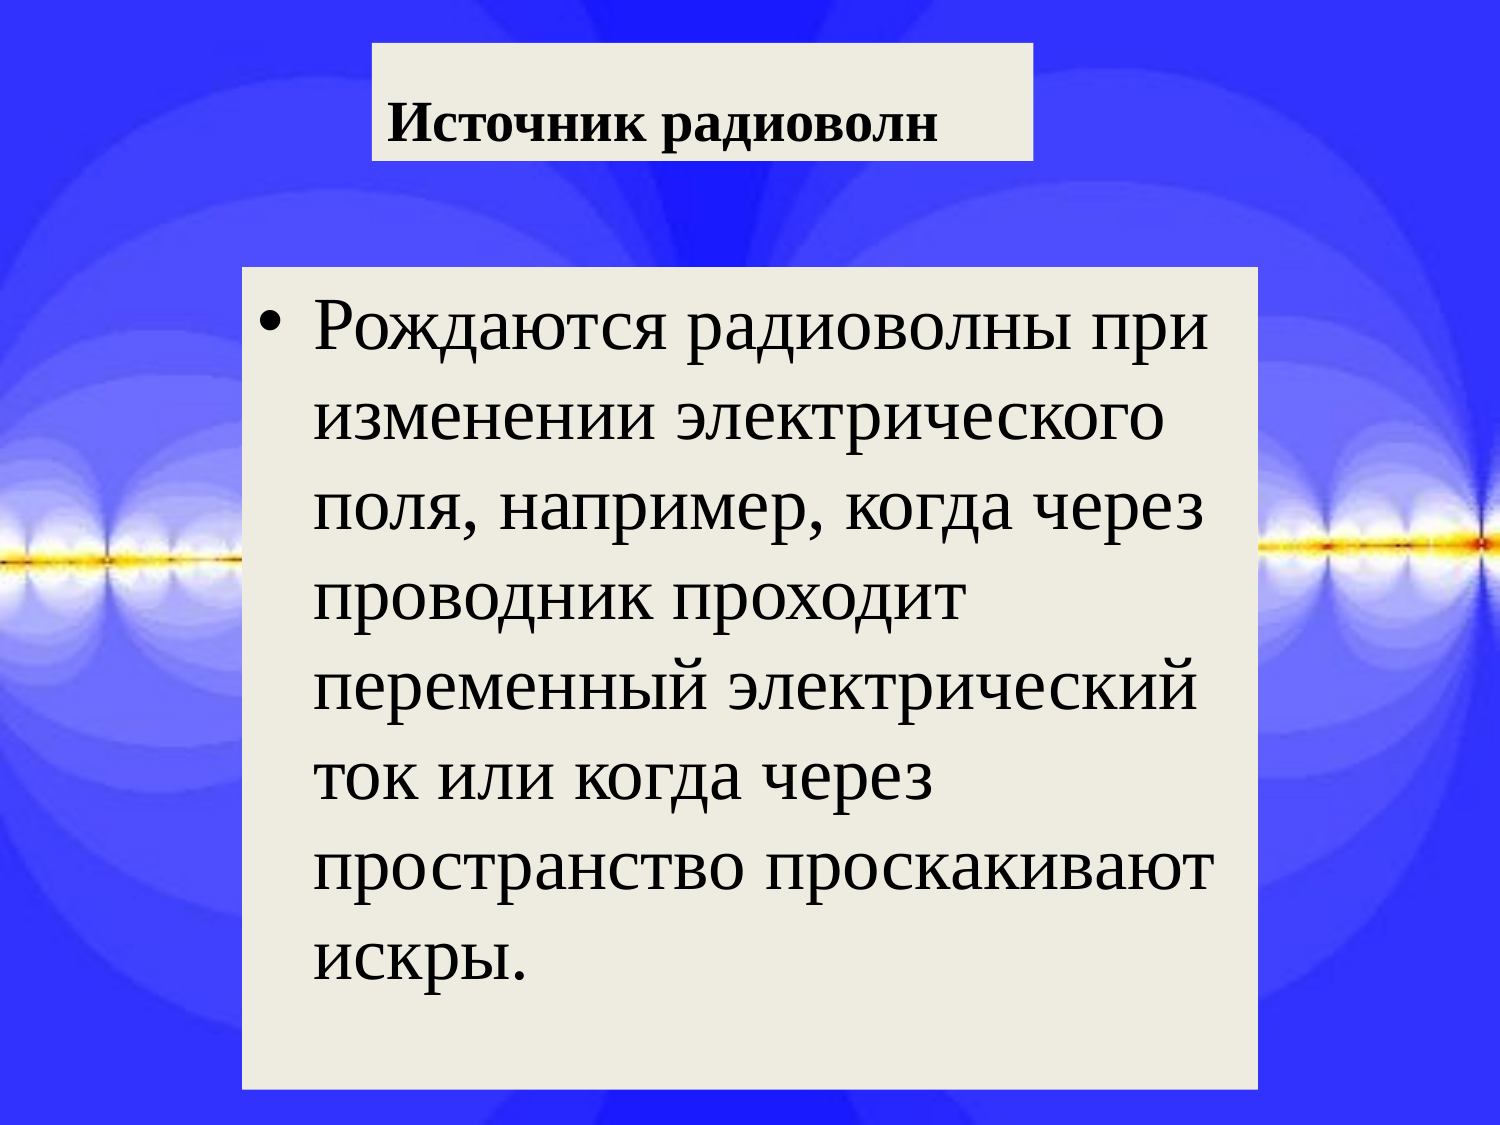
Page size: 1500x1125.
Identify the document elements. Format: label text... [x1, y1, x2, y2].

title Источник радиоволн [371, 42, 1034, 161]
picture [0, 0, 1500, 1125]
list Рождаются радиоволны при изменении электрического поля, например, когда через проводник проходит переменный электрический ток или когда через пространство проскакивают искры. [242, 267, 1258, 1090]
